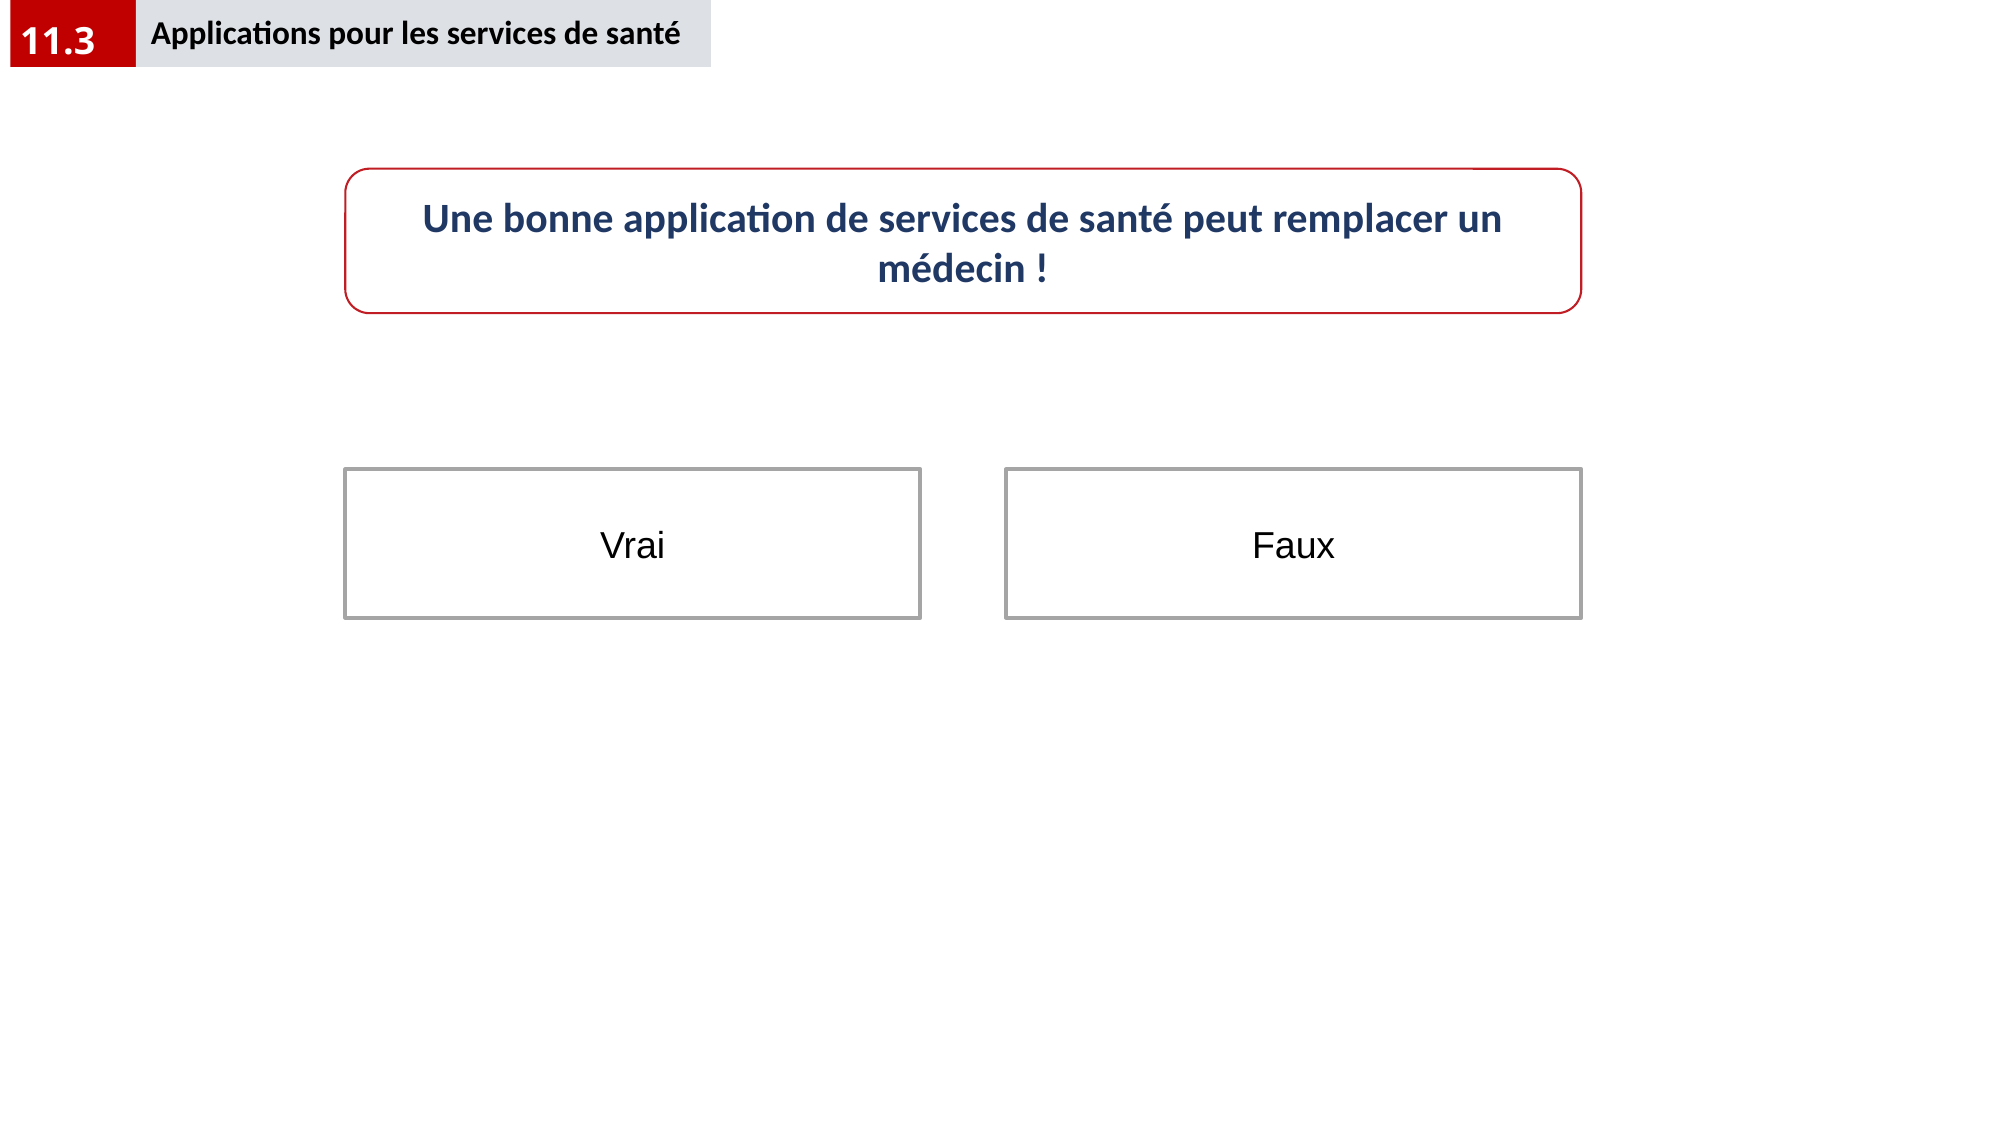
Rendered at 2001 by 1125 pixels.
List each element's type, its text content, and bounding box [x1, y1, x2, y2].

text_box 11.3 [0, 9, 126, 57]
text_box Applications pour les services de santé [135, 0, 711, 67]
text_box Une bonne application de services de santé peut remplacer un médecin ! [345, 168, 1582, 314]
text_box Vrai [343, 467, 922, 620]
text_box Faux [1004, 467, 1583, 620]
text_box [10, 0, 135, 67]
